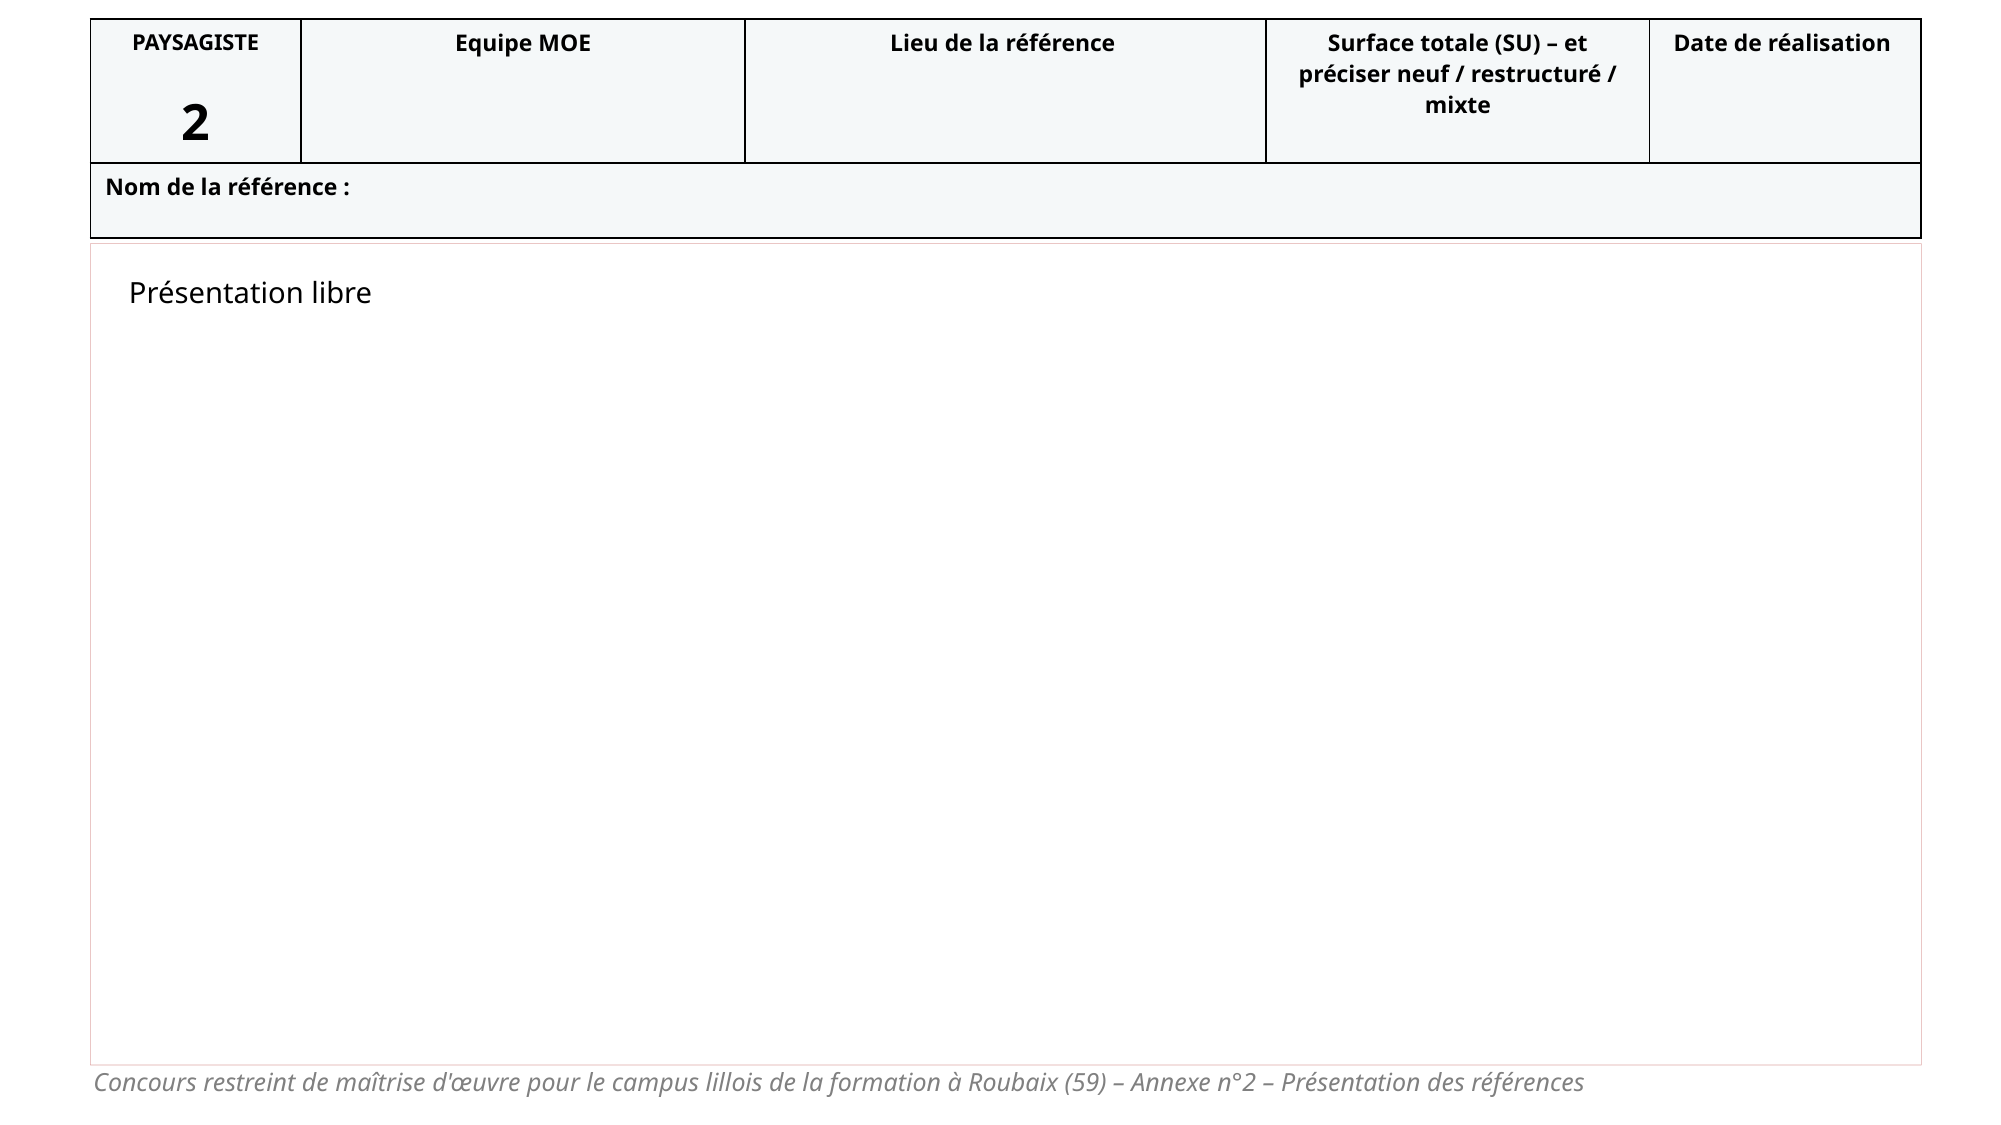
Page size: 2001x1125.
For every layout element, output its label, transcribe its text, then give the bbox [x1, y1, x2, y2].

text_box Présentation libre [114, 267, 1449, 447]
text_box [88, 241, 1923, 1067]
table_cell Nom de la référence : [91, 164, 1920, 237]
table_header PAYSAGISTE 2 [91, 20, 300, 162]
table_header Date de réalisation [1650, 20, 1920, 162]
table_header Lieu de la référence [746, 20, 1265, 162]
table_header Surface totale (SU) – et préciser neuf / restructuré / mixte [1267, 20, 1649, 162]
table_header Equipe MOE [302, 20, 744, 162]
